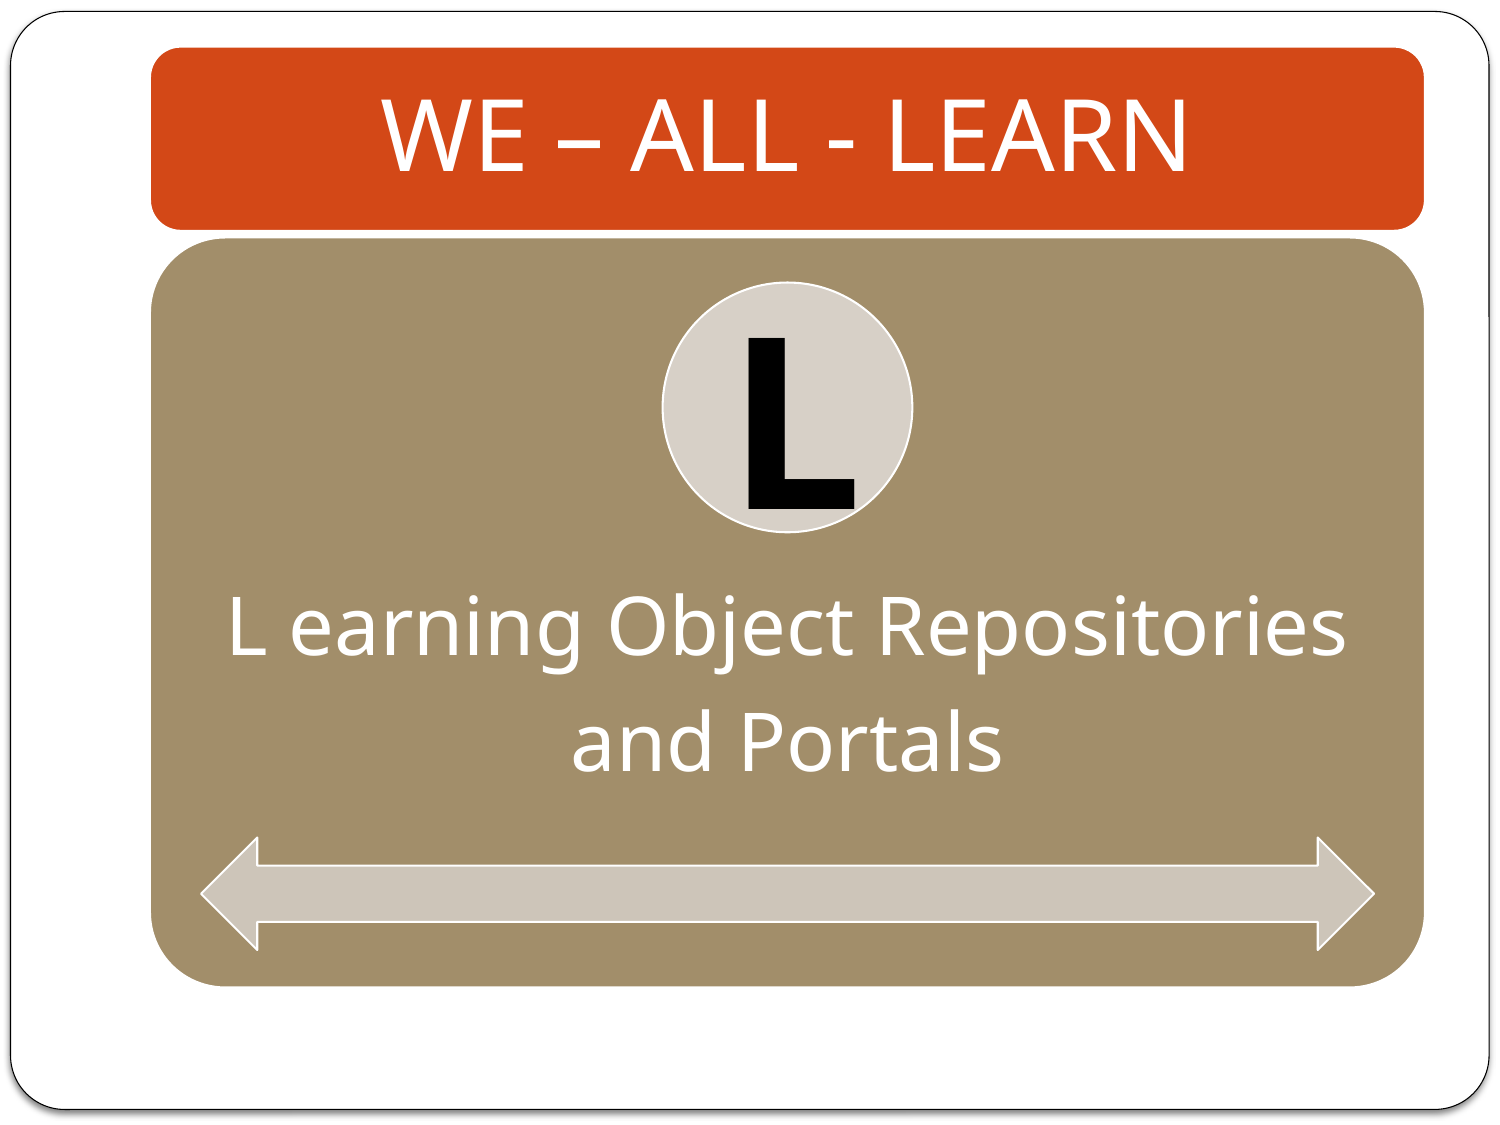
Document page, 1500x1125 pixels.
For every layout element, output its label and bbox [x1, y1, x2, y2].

text_box [149, 237, 1426, 988]
text_box [149, 44, 1426, 233]
